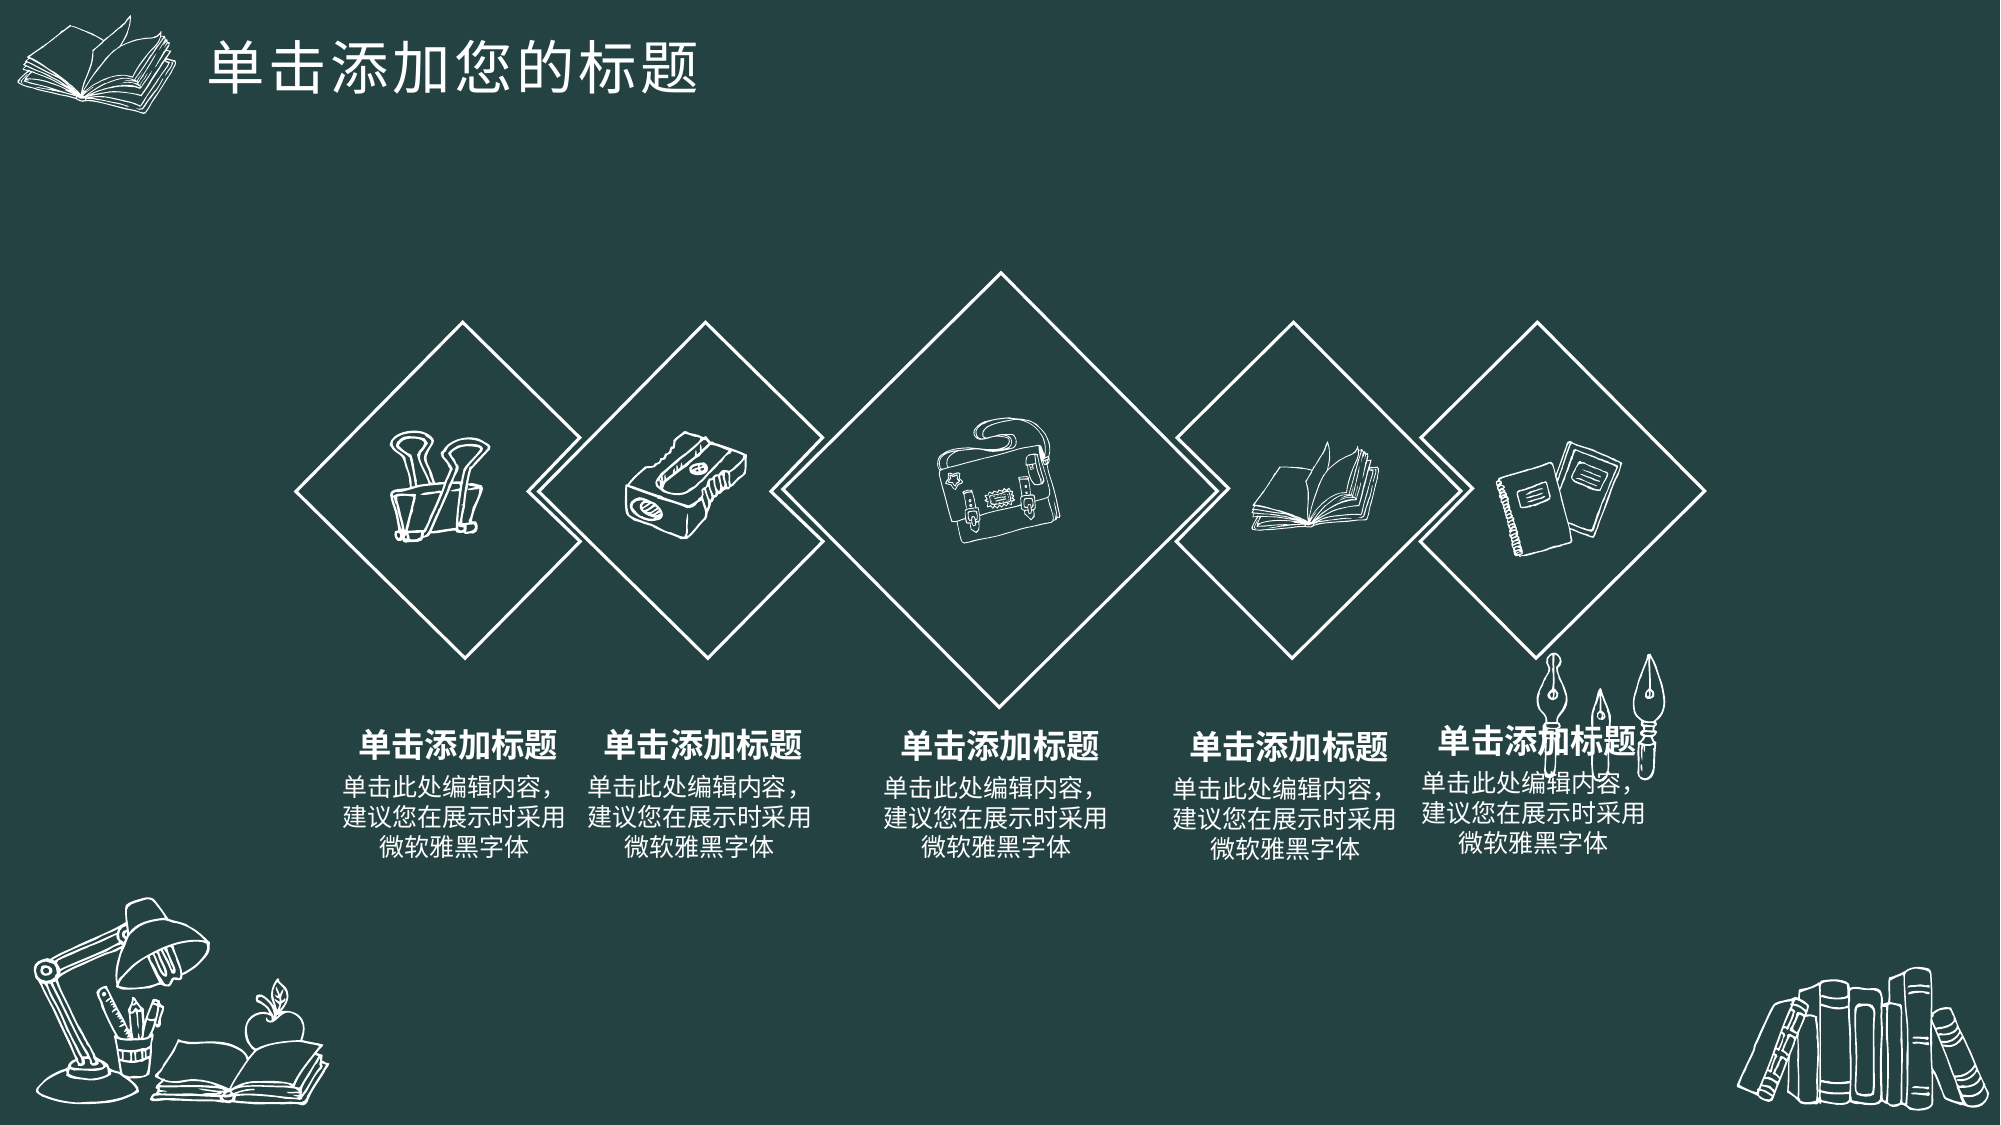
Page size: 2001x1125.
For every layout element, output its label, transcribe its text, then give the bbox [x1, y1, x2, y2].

text_box 单击此处编辑内容，建议您在展示时采用微软雅黑字体 [329, 772, 575, 861]
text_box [936, 417, 1061, 544]
text_box 单击添加标题 [1160, 719, 1409, 774]
text_box 单击添加标题 [1409, 712, 1535, 768]
text_box 单击添加标题 [575, 716, 832, 772]
picture [0, 0, 2000, 1125]
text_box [1251, 441, 1380, 531]
text_box 单击此处编辑内容，建议您在展示时采用微软雅黑字体 [575, 772, 840, 861]
text_box 单击添加您的标题 [191, 23, 766, 109]
text_box [782, 272, 1218, 708]
text_box 单击此处编辑内容，建议您在展示时采用微软雅黑字体 [871, 772, 1136, 861]
text_box 单击添加标题 [329, 716, 575, 772]
text_box 单击添加标题 [871, 717, 1129, 772]
text_box [389, 430, 491, 543]
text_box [1535, 652, 1667, 783]
text_box 单击此处编辑内容，建议您在展示时采用微软雅黑字体 [1409, 768, 1674, 857]
text_box [1176, 322, 1461, 659]
text_box [1420, 322, 1705, 658]
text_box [1494, 441, 1624, 558]
text_box 单击此处编辑内容，建议您在展示时采用微软雅黑字体 [1160, 774, 1425, 863]
text_box [295, 322, 581, 659]
text_box [538, 322, 823, 659]
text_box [624, 431, 748, 540]
